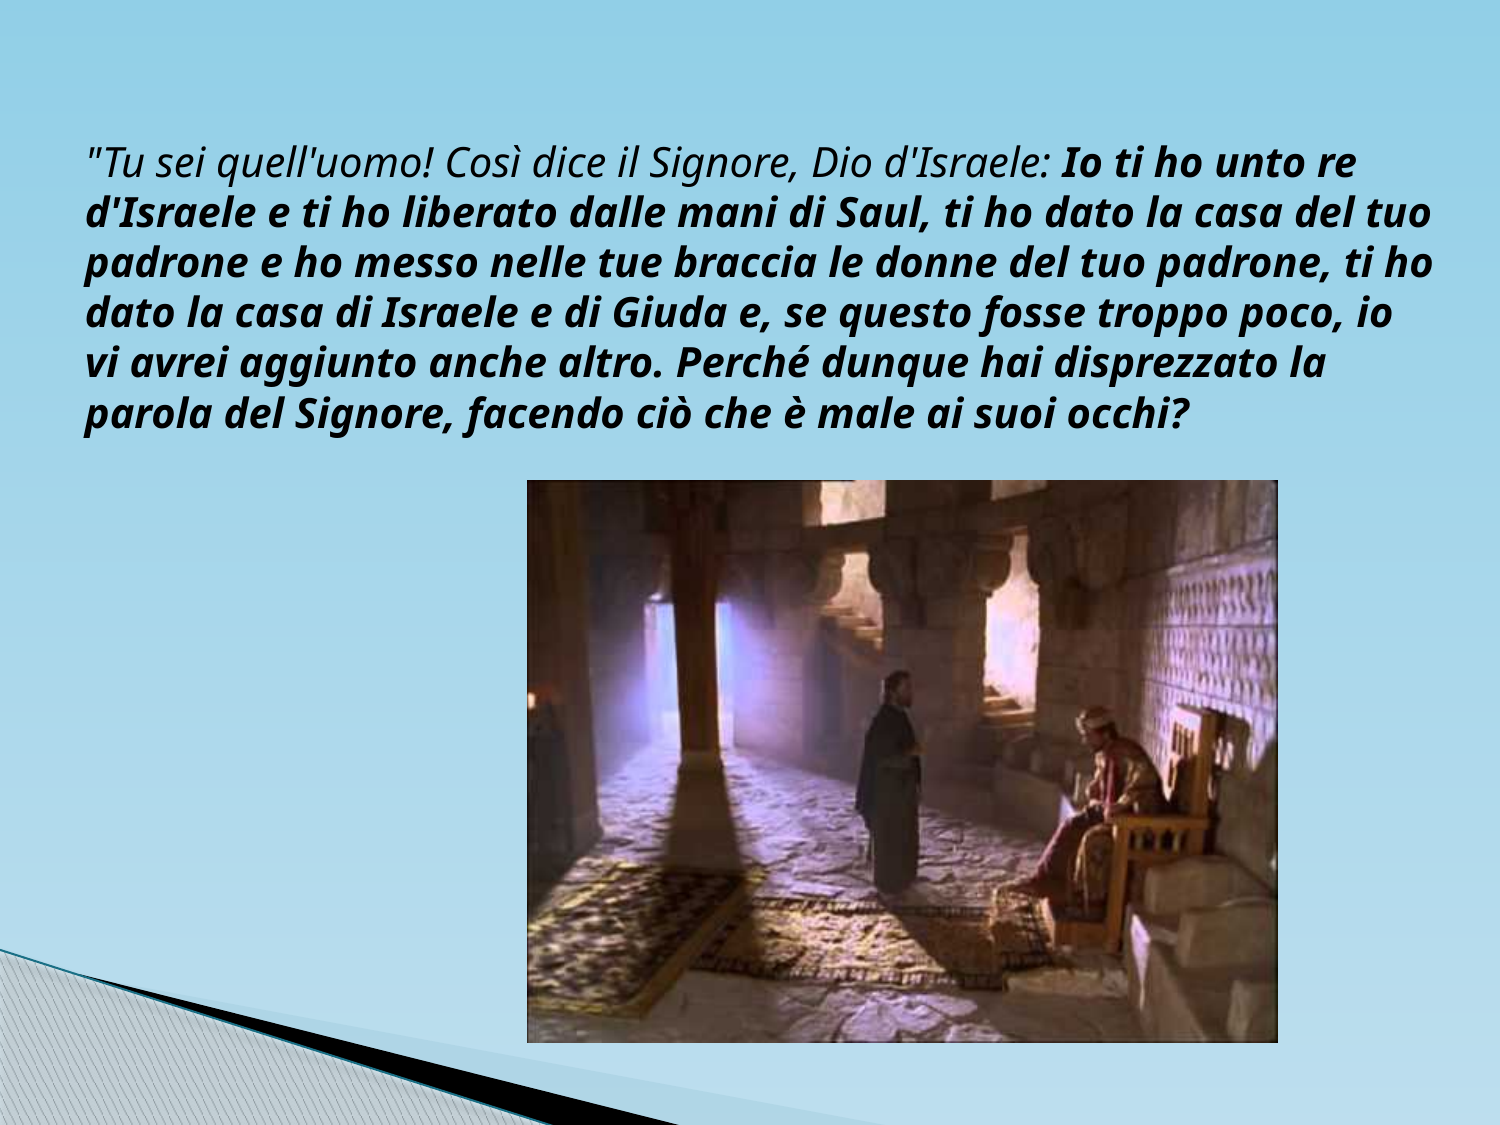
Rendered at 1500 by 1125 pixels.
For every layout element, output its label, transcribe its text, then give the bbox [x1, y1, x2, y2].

text_box "Tu sei quell'uomo! Così dice il Signore, Dio d'Israele: Io ti ho unto re d'Israele e ti ho liberato dalle mani di Saul, ti ho dato la casa del tuo padrone e ho messo nelle tue braccia le donne del tuo padrone, ti ho dato la casa di Israele e di Giuda e, se questo fosse troppo poco, io vi avrei aggiunto anche altro. Perché dunque hai disprezzato la parola del Signore, facendo ciò che è male ai suoi occhi? [70, 128, 1454, 444]
picture [527, 480, 1278, 1044]
